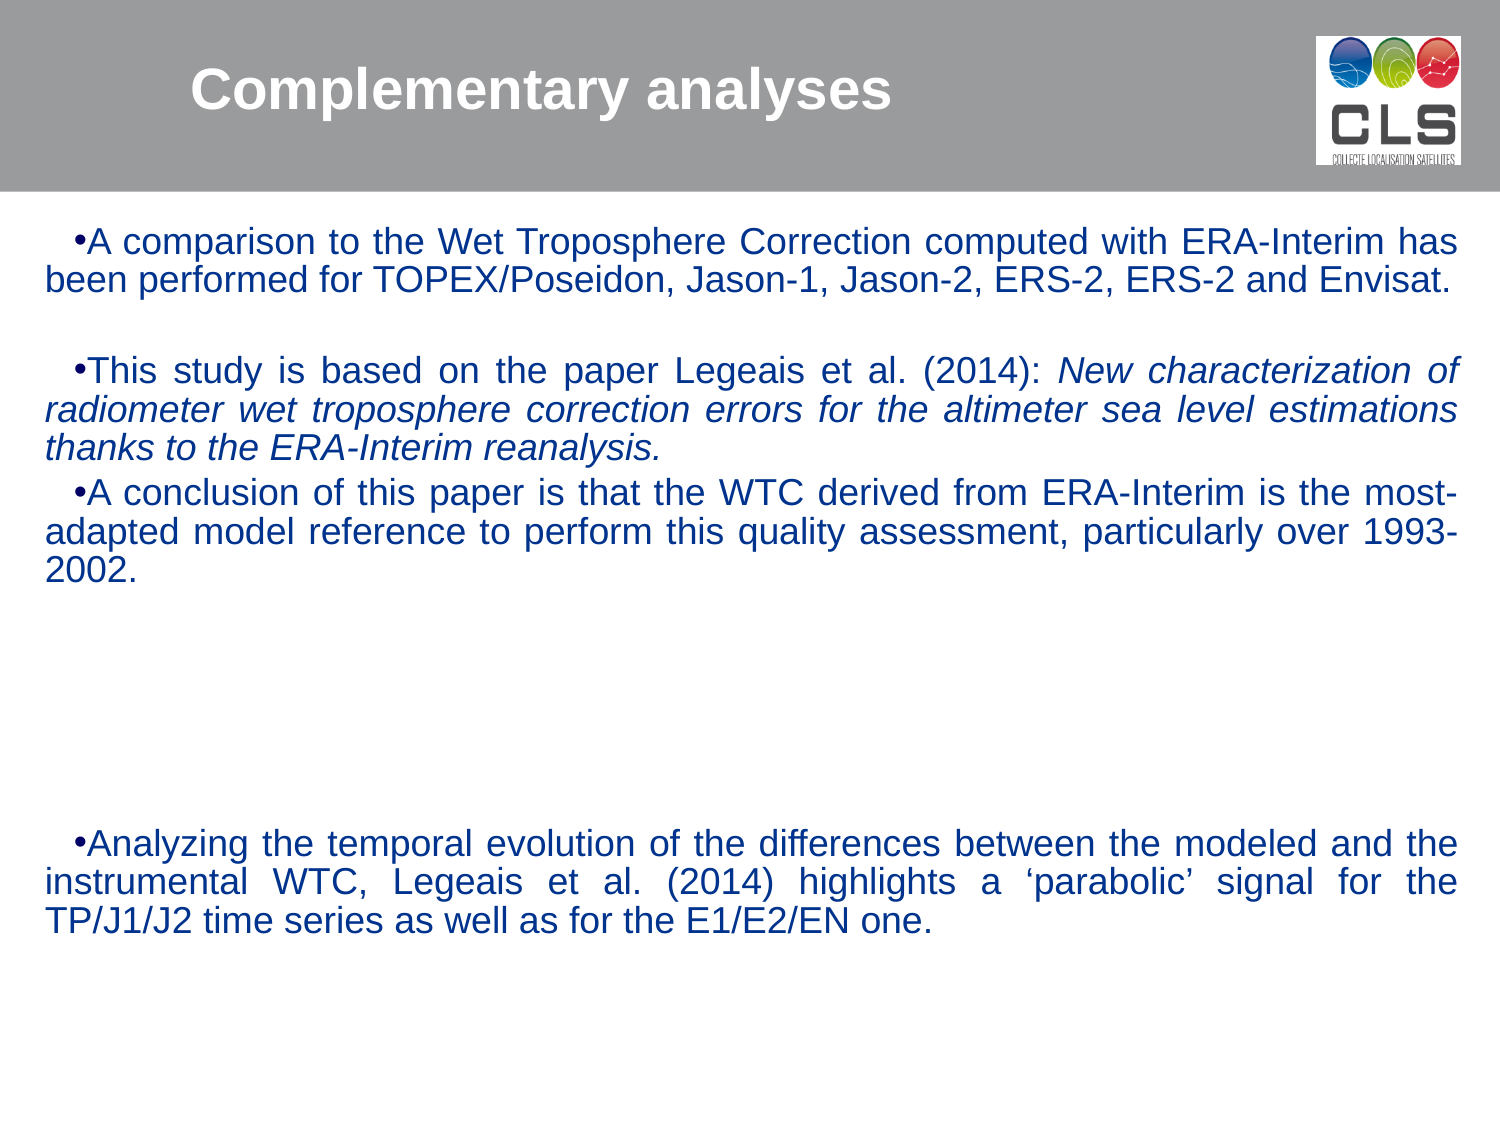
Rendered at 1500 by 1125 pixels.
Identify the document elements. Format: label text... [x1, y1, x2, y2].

text_box Analyzing the temporal evolution of the differences between the modeled and the instrumental WTC, Legeais et al. (2014) highlights a ‘parabolic’ signal for the TP/J1/J2 time series as well as for the E1/E2/EN one. [30, 818, 1474, 976]
picture [1316, 36, 1461, 165]
text_box Complementary analyses [175, 54, 909, 129]
text_box A comparison to the Wet Troposphere Correction computed with ERA-Interim has been performed for TOPEX/Poseidon, Jason-1, Jason-2, ERS-2, ERS-2 and Envisat. This study is based on the paper Legeais et al. (2014): New characterization of radiometer wet troposphere correction errors for the altimeter sea level estimations thanks to the ERA-Interim reanalysis. A conclusion of this paper is that the WTC derived from ERA-Interim is the most-adapted model reference to perform this quality assessment, particularly over 1993-2002. [30, 216, 1474, 681]
